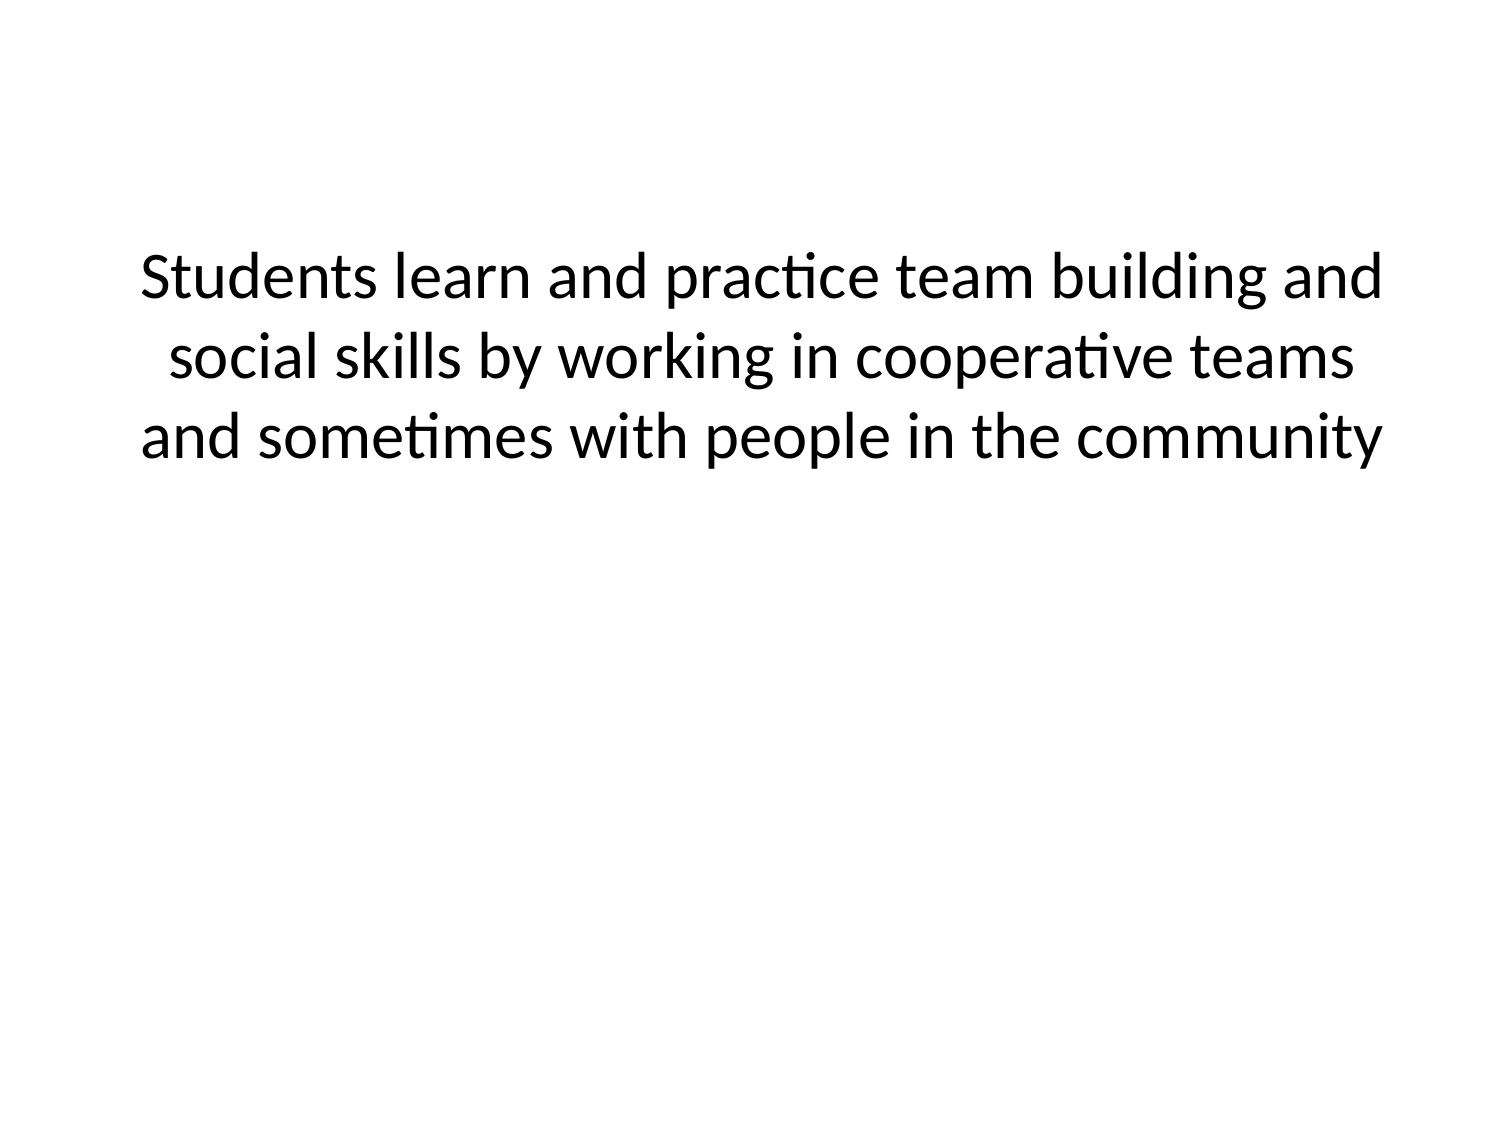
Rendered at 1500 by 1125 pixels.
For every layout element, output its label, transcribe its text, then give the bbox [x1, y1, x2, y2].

text_box Students learn and practice team building and social skills by working in cooperative teams and sometimes with people in the community [99, 224, 1425, 960]
